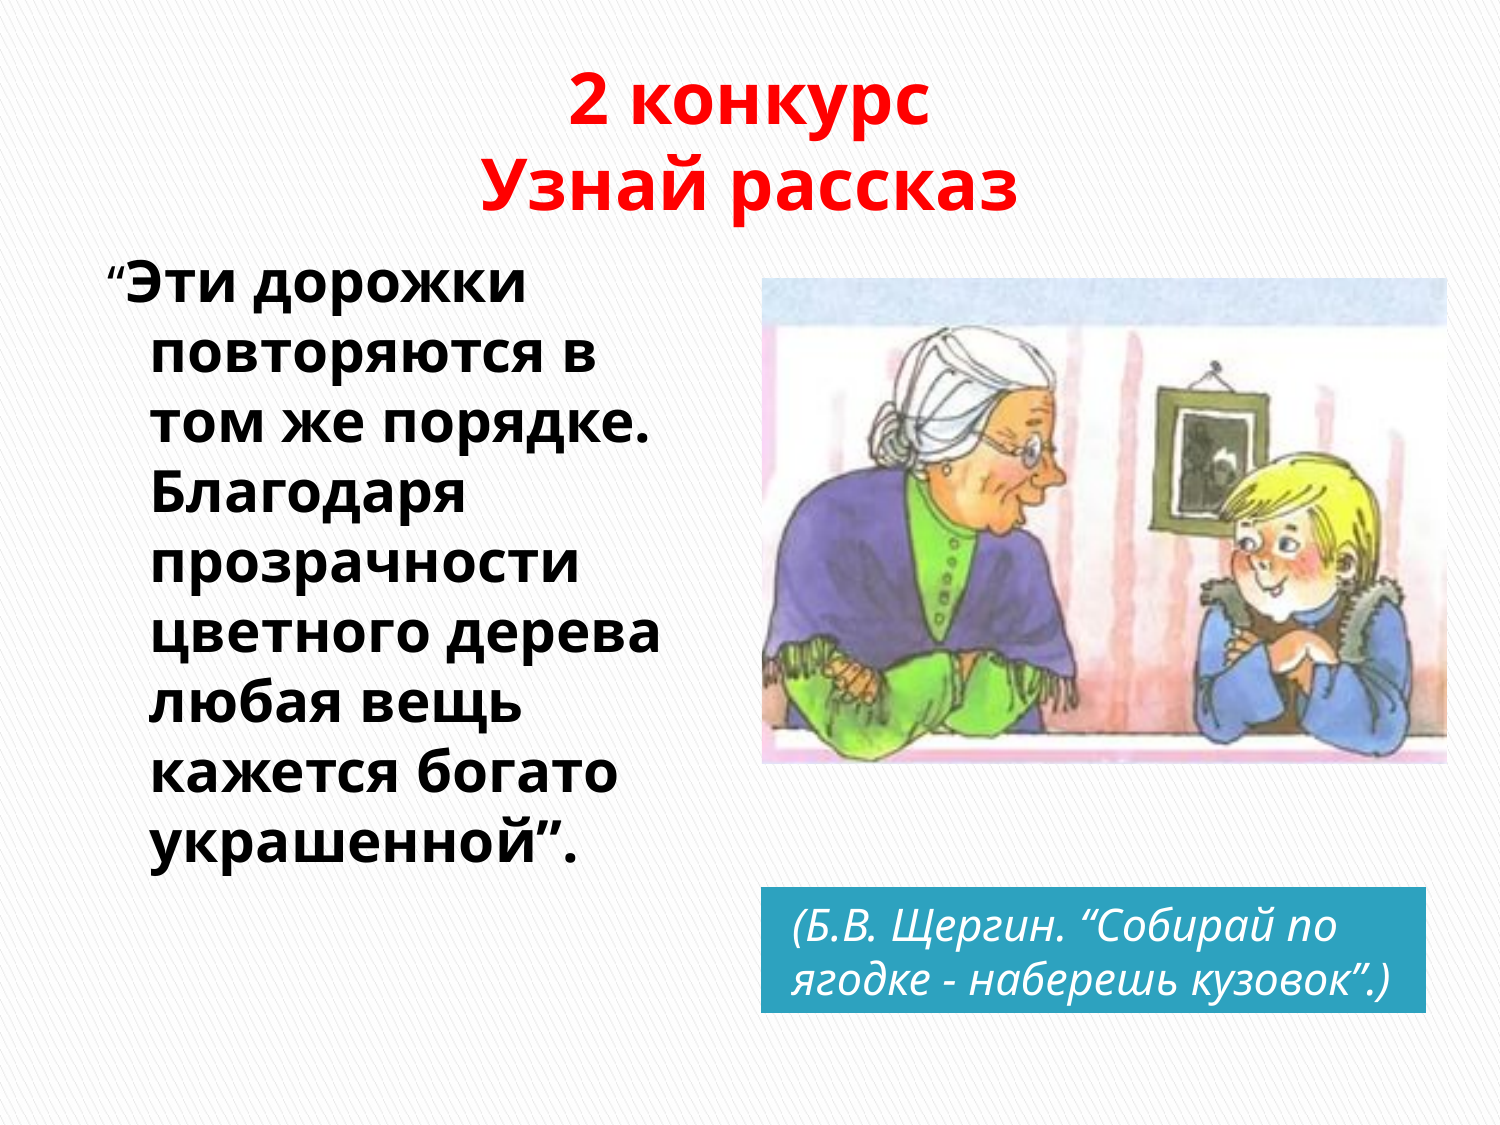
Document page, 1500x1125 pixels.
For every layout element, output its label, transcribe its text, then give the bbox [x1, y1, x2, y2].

title 2 конкурс Узнай рассказ [75, 44, 1425, 233]
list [761, 278, 1448, 764]
list (Б.В. Щергин. “Собирай по ягодке - наберешь кузовок”.) [761, 887, 1426, 1013]
list “Эти дорожки повторяются в том же порядке. Благодаря прозрачности цветного дерева любая вещь кажется богато украшенной”. [75, 236, 738, 884]
